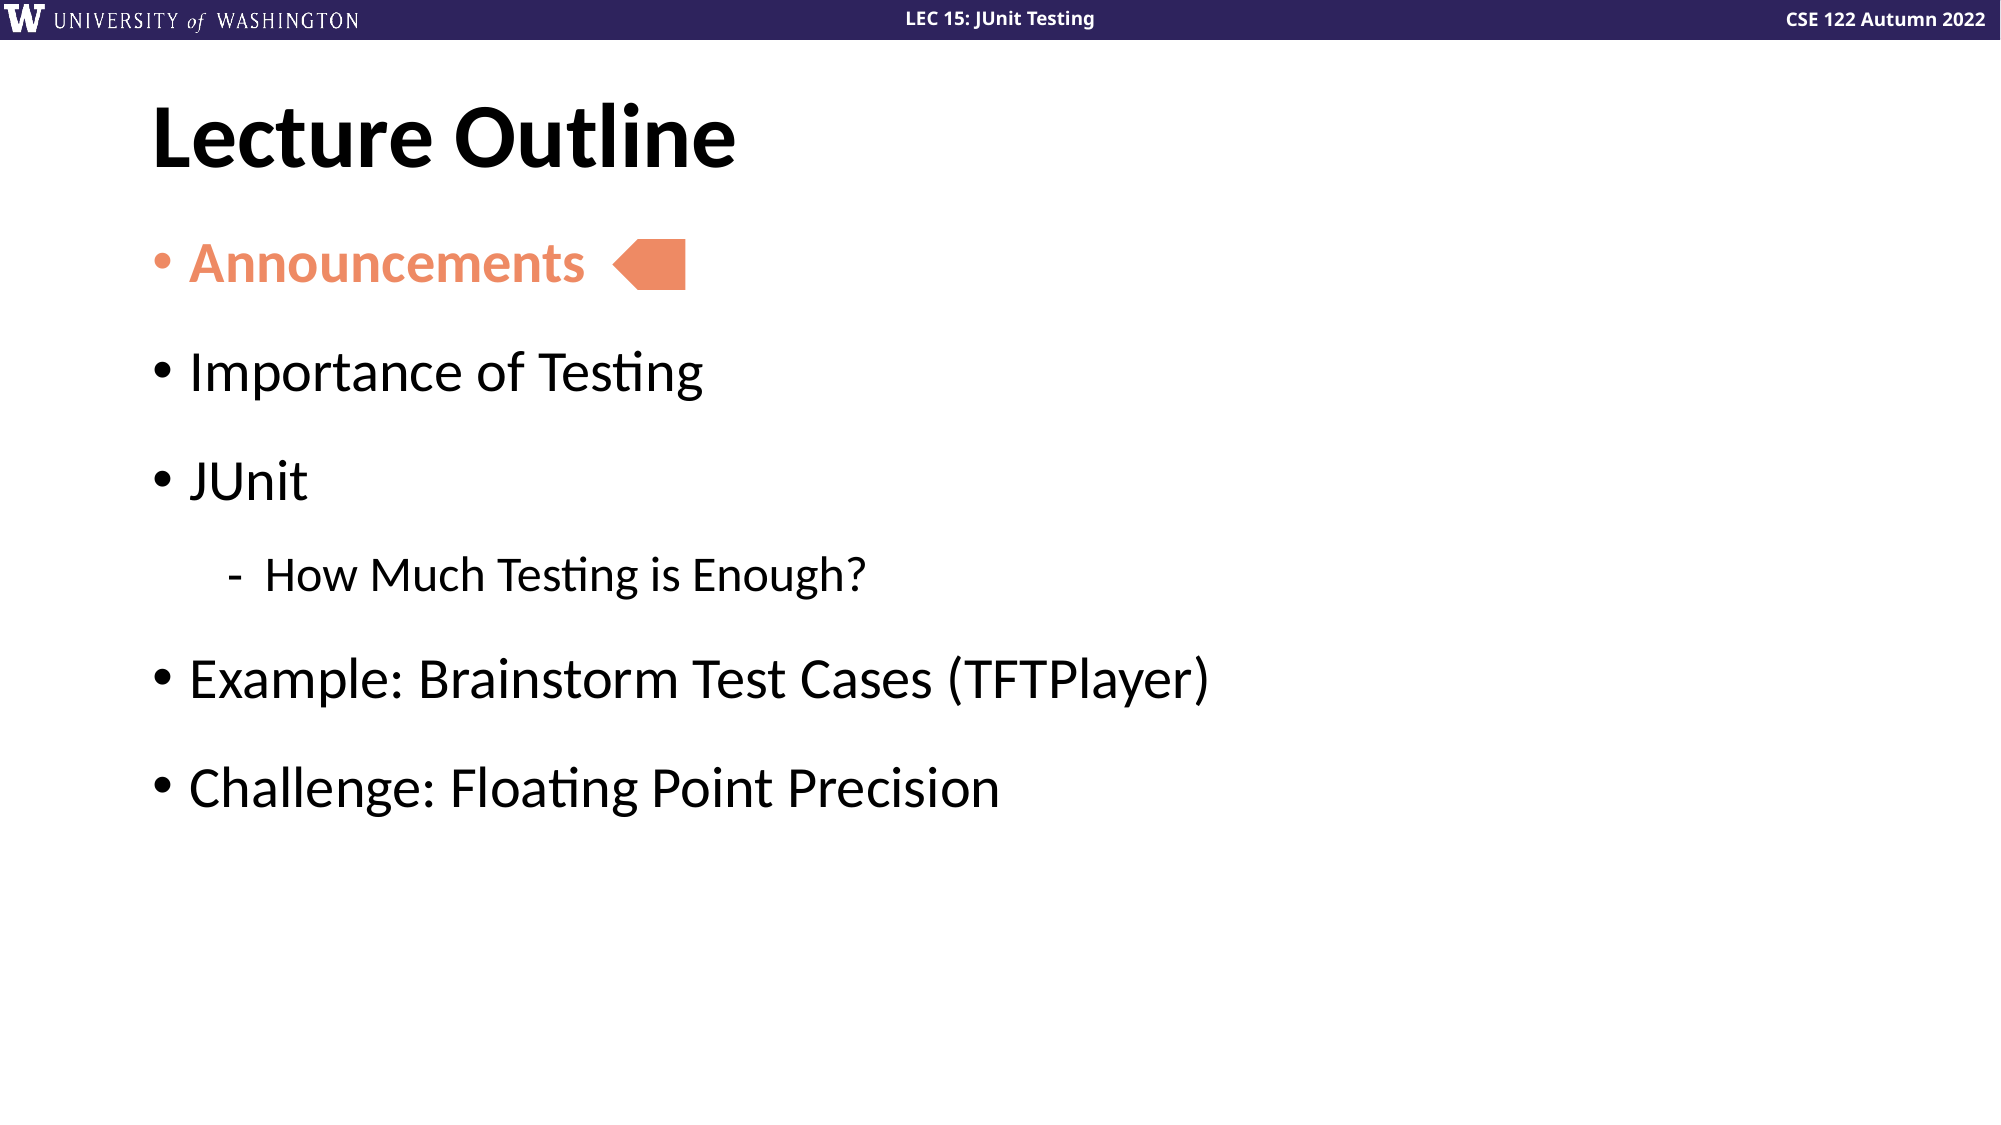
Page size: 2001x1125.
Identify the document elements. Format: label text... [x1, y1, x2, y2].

list Announcements Importance of Testing JUnit How Much Testing is Enough? Example: Brainstorm Test Cases (TFTPlayer) Challenge: Floating Point Precision [137, 224, 1863, 1014]
text_box [610, 238, 687, 291]
title Lecture Outline [137, 74, 1863, 200]
picture [4, 4, 358, 33]
